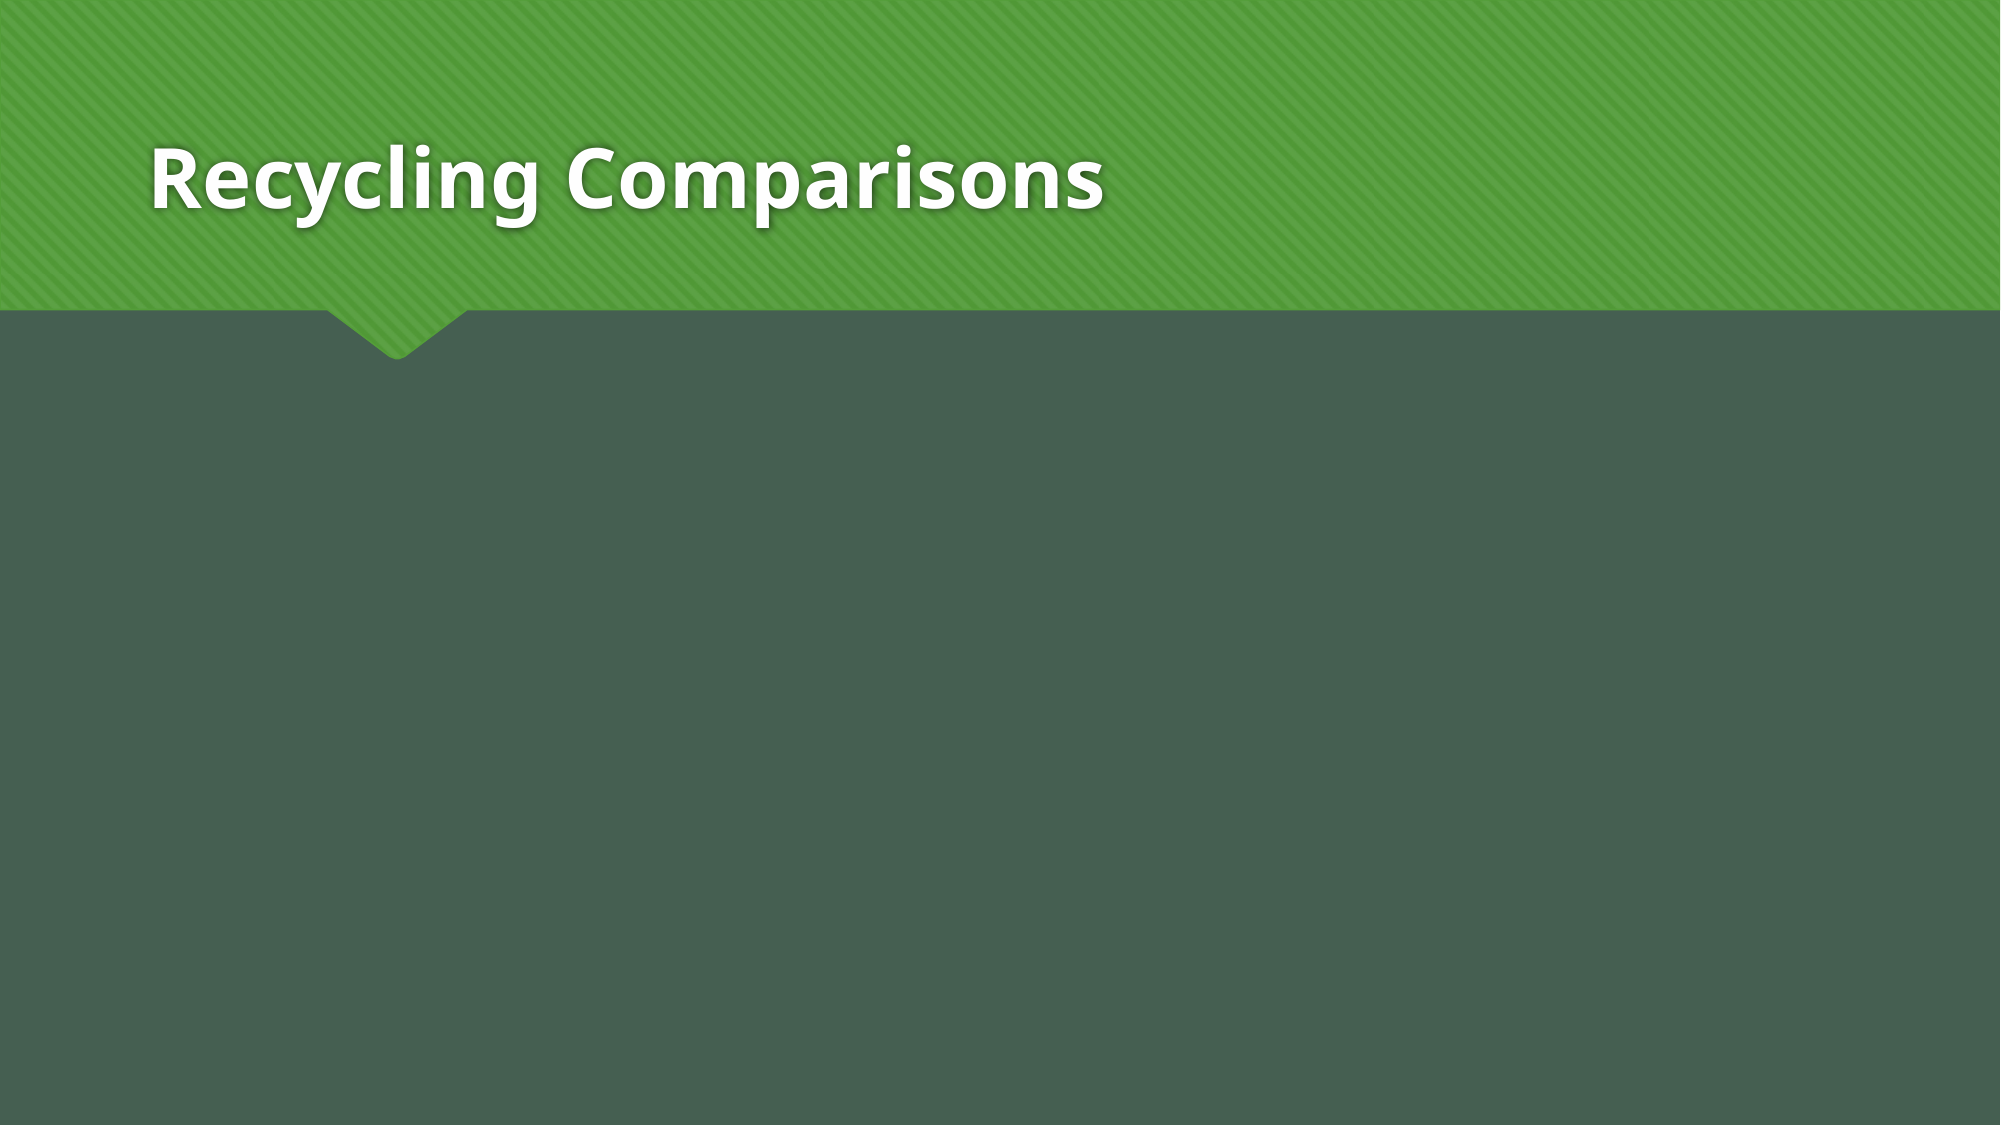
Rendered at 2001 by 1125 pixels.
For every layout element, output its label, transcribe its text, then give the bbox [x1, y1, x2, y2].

title Recycling Comparisons [132, 73, 1868, 233]
